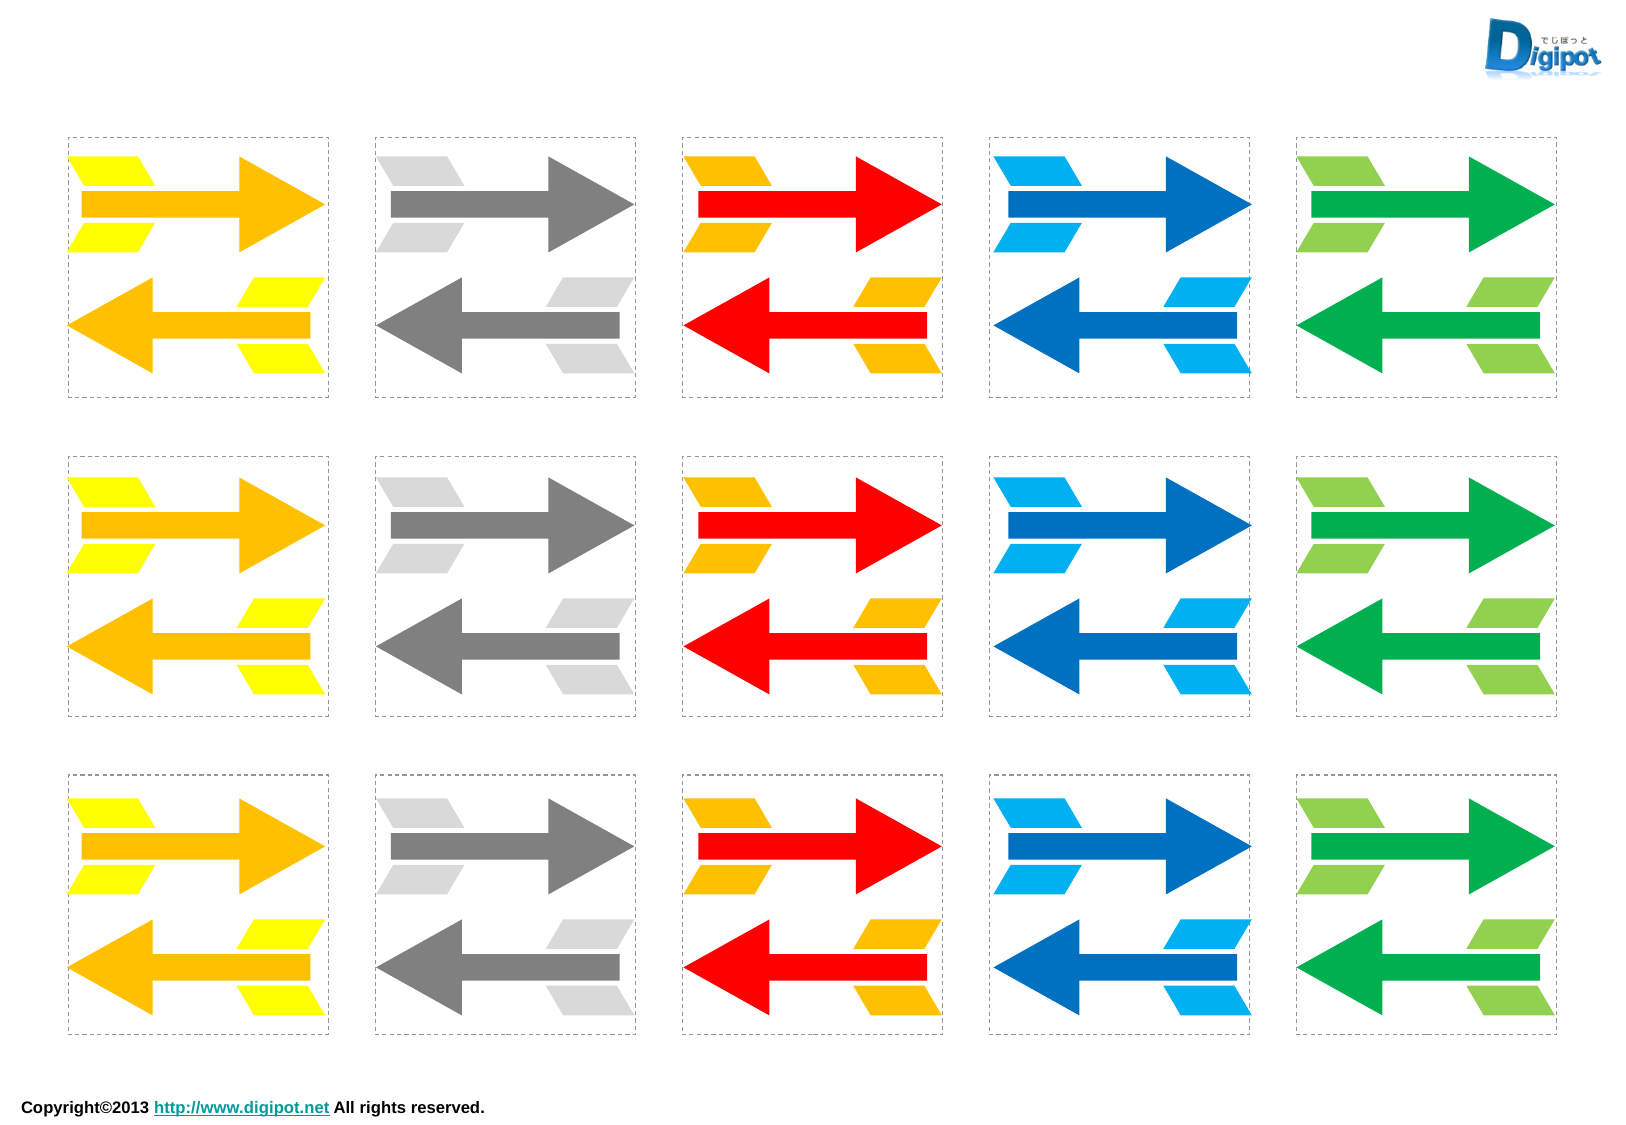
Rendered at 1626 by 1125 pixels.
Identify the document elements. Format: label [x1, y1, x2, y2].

text_box [1296, 919, 1556, 1016]
text_box [66, 156, 326, 253]
text_box [993, 598, 1253, 695]
text_box [375, 919, 635, 1016]
text_box [66, 919, 326, 1016]
picture [1485, 18, 1602, 82]
text_box [993, 156, 1253, 253]
text_box [993, 277, 1253, 374]
text_box [1296, 277, 1556, 374]
text_box [375, 277, 635, 374]
text_box [375, 798, 635, 895]
text_box [683, 277, 943, 374]
text_box [66, 798, 326, 895]
text_box [683, 156, 943, 253]
text_box [993, 798, 1253, 895]
text_box [1296, 598, 1556, 695]
text_box [683, 798, 943, 895]
text_box [1296, 477, 1556, 574]
text_box [375, 156, 635, 253]
text_box [993, 919, 1253, 1016]
text_box [375, 477, 635, 574]
text_box [375, 598, 635, 695]
text_box [683, 919, 943, 1016]
text_box [66, 277, 326, 374]
text_box [66, 477, 326, 574]
text_box [993, 477, 1253, 574]
text_box [683, 477, 943, 574]
text_box [66, 598, 326, 695]
text_box [683, 598, 943, 695]
text_box [1296, 156, 1556, 253]
text_box [1296, 798, 1556, 895]
